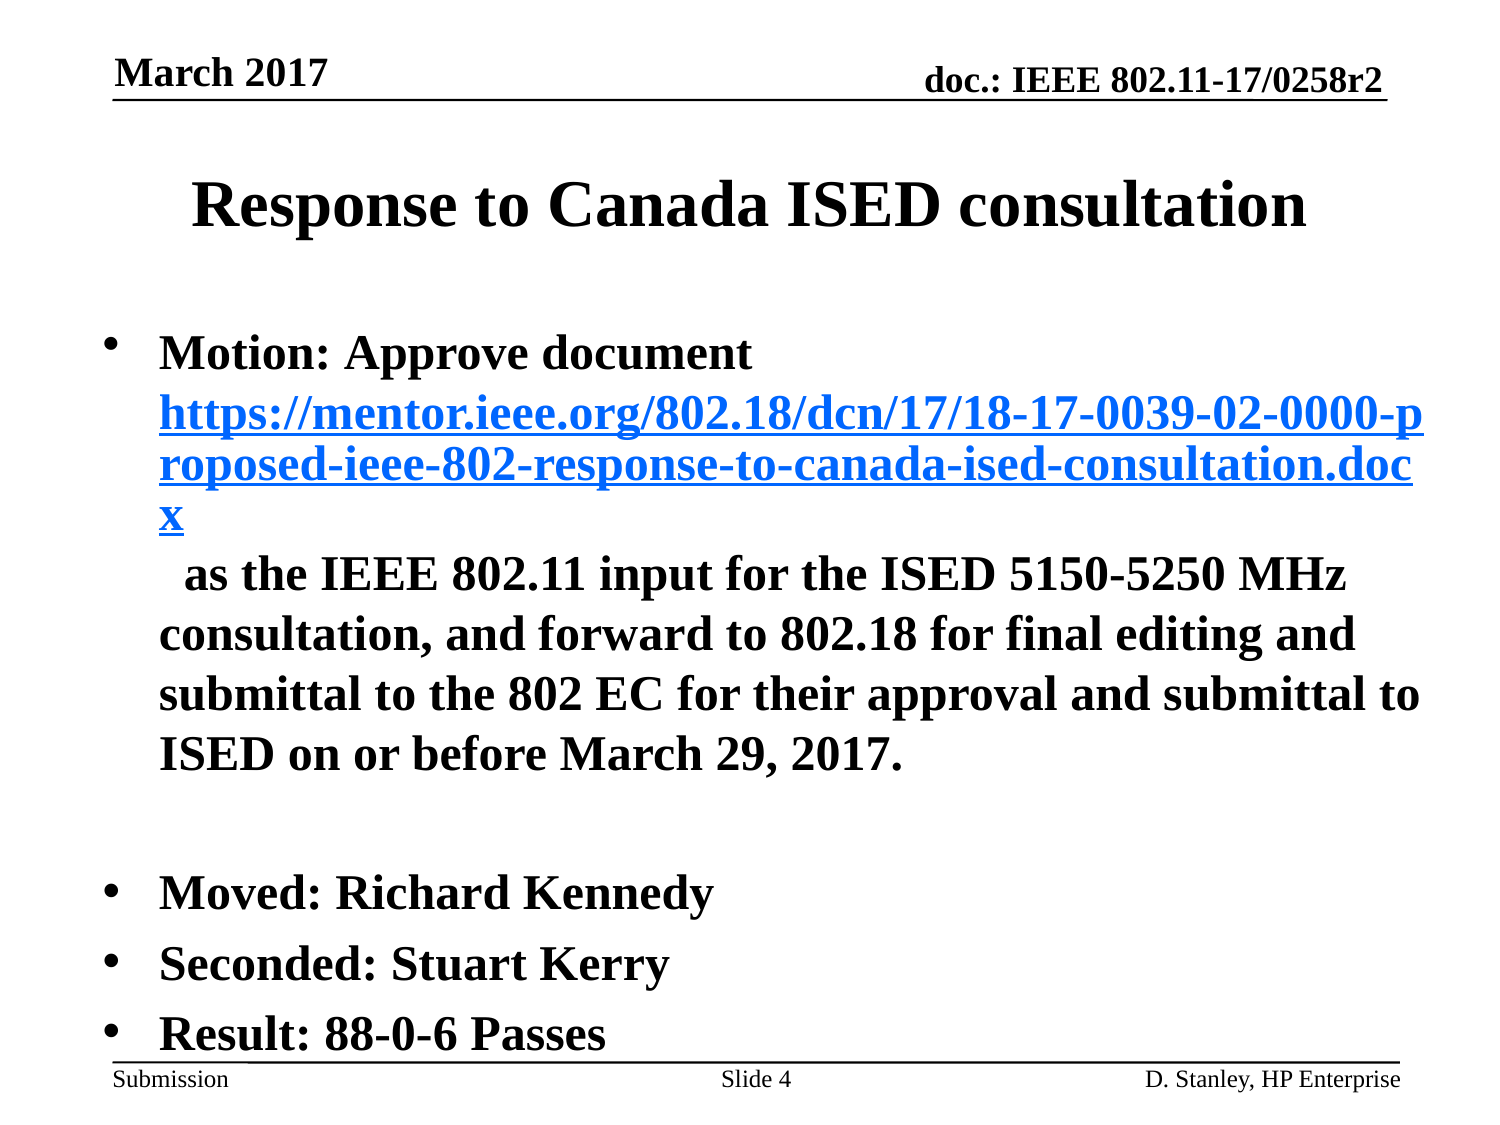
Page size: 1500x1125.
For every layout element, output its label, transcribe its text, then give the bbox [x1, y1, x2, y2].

slide_number Slide 4 [712, 1061, 800, 1093]
title Response to Canada ISED consultation [112, 112, 1388, 288]
footer D. Stanley, HP Enterprise [878, 1061, 1402, 1093]
list Motion: Approve document https://mentor.ieee.org/802.18/dcn/17/18-17-0039-02-0000-proposed-ieee-802-response-to-canada-ised-consultation.docx as the IEEE 802.11 input for the ISED 5150-5250 MHz consultation, and forward to 802.18 for final editing and submittal to the 802 EC for their approval and submittal to ISED on or before March 29, 2017. Moved: Richard Kennedy Seconded: Stuart Kerry Result: 88-0-6 Passes [87, 312, 1450, 1050]
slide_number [114, 49, 423, 95]
